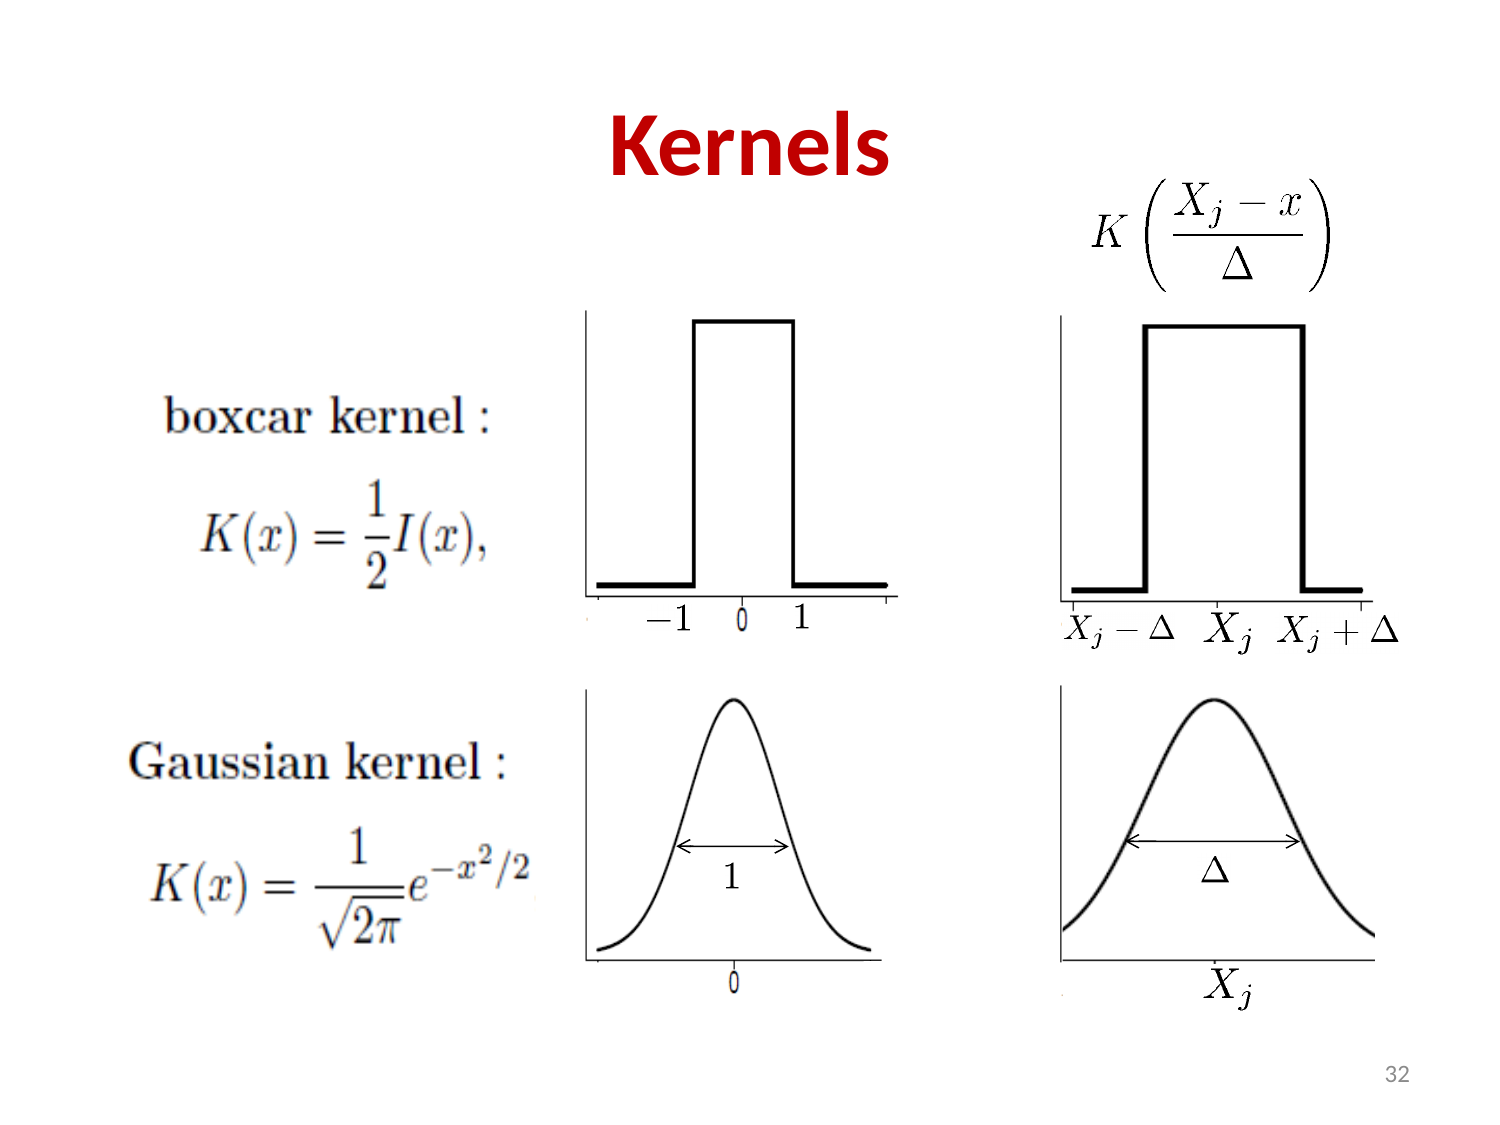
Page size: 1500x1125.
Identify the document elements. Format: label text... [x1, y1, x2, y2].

picture [153, 326, 503, 605]
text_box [103, 662, 1388, 1033]
slide_number 32 [1074, 1042, 1425, 1103]
picture [1043, 174, 1399, 662]
picture [568, 287, 913, 658]
title Kernels [75, 45, 1425, 233]
